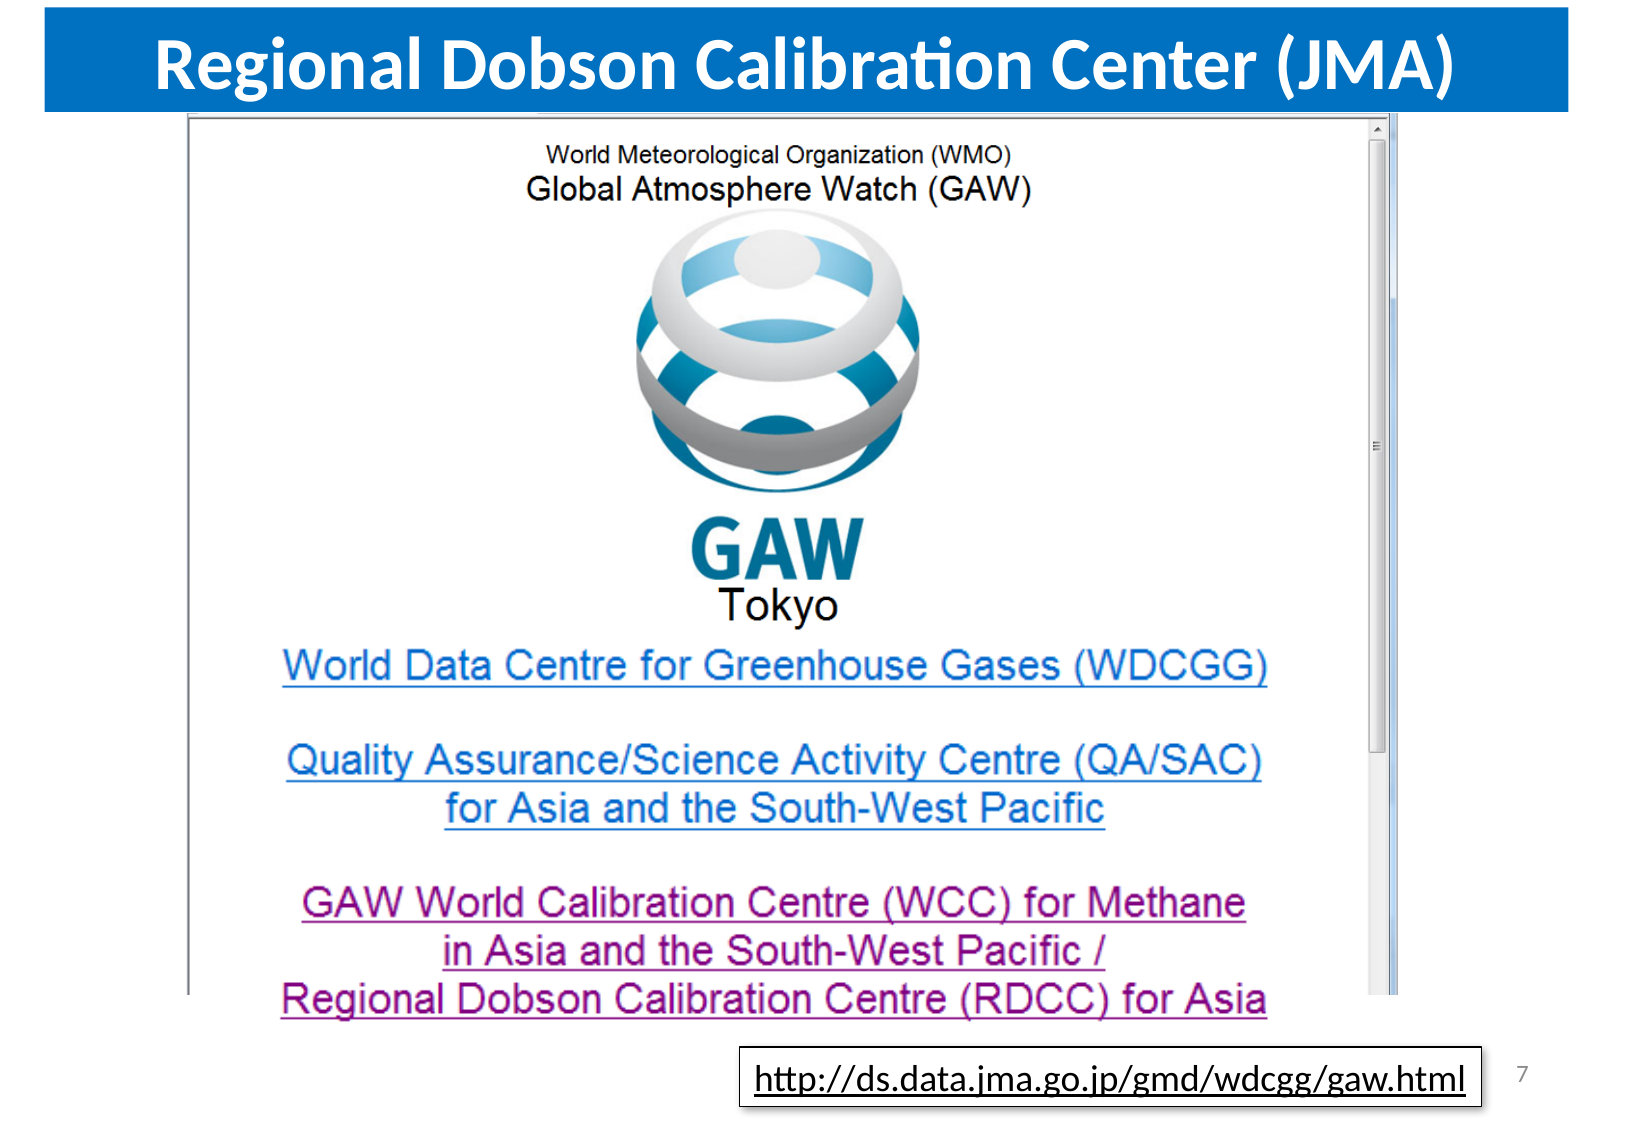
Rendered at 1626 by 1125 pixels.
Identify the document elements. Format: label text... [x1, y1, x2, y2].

text_box http://ds.data.jma.go.jp/gmd/wdcgg/gaw.html [739, 1046, 1482, 1107]
text_box Regional Dobson Calibration Center (JMA) [44, 7, 1569, 112]
slide_number 7 [1293, 1042, 1544, 1103]
picture [186, 113, 1398, 1036]
